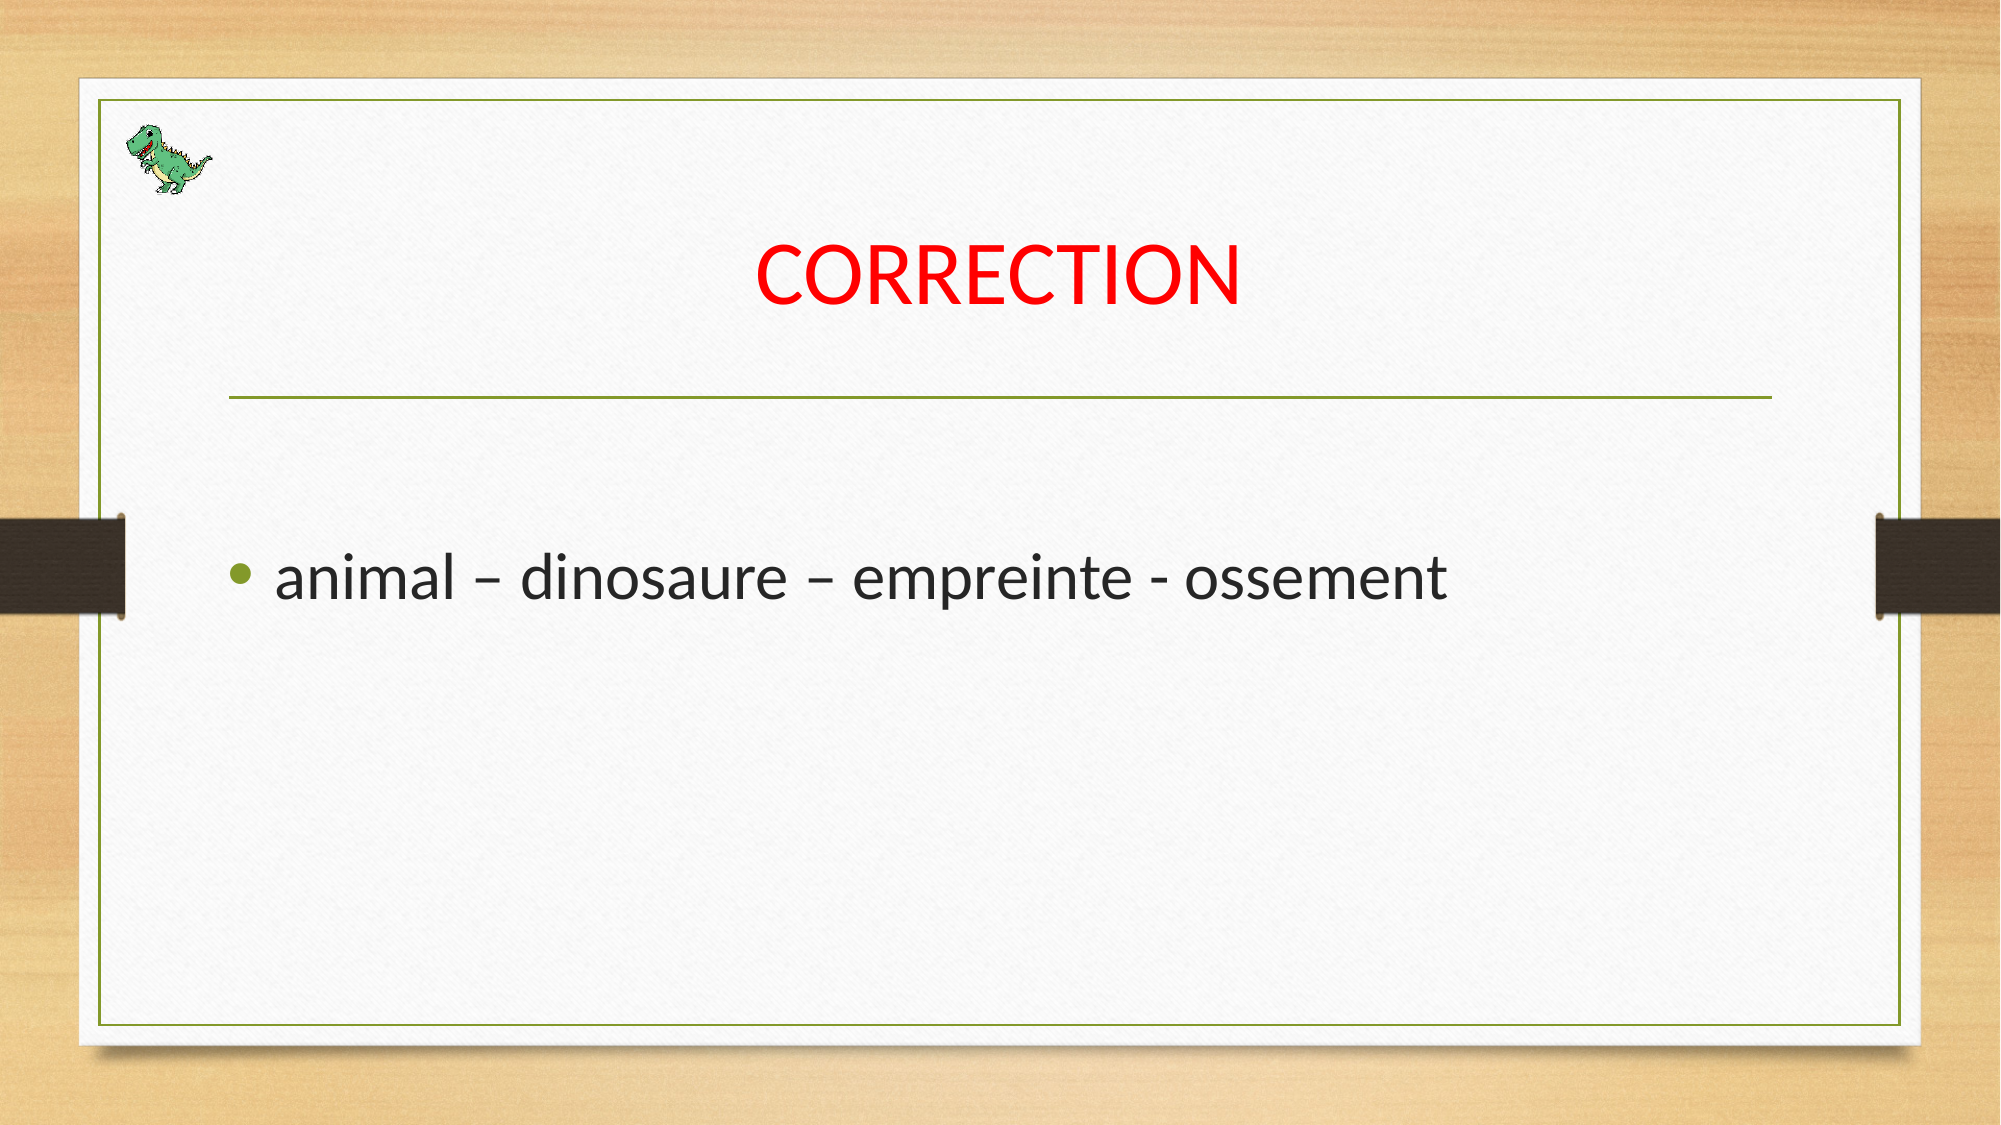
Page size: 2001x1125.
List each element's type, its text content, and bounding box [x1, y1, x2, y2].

picture [0, 0, 2001, 1125]
title CORRECTION [212, 161, 1788, 375]
list animal – dinosaure – empreinte - ossement [212, 419, 1788, 964]
